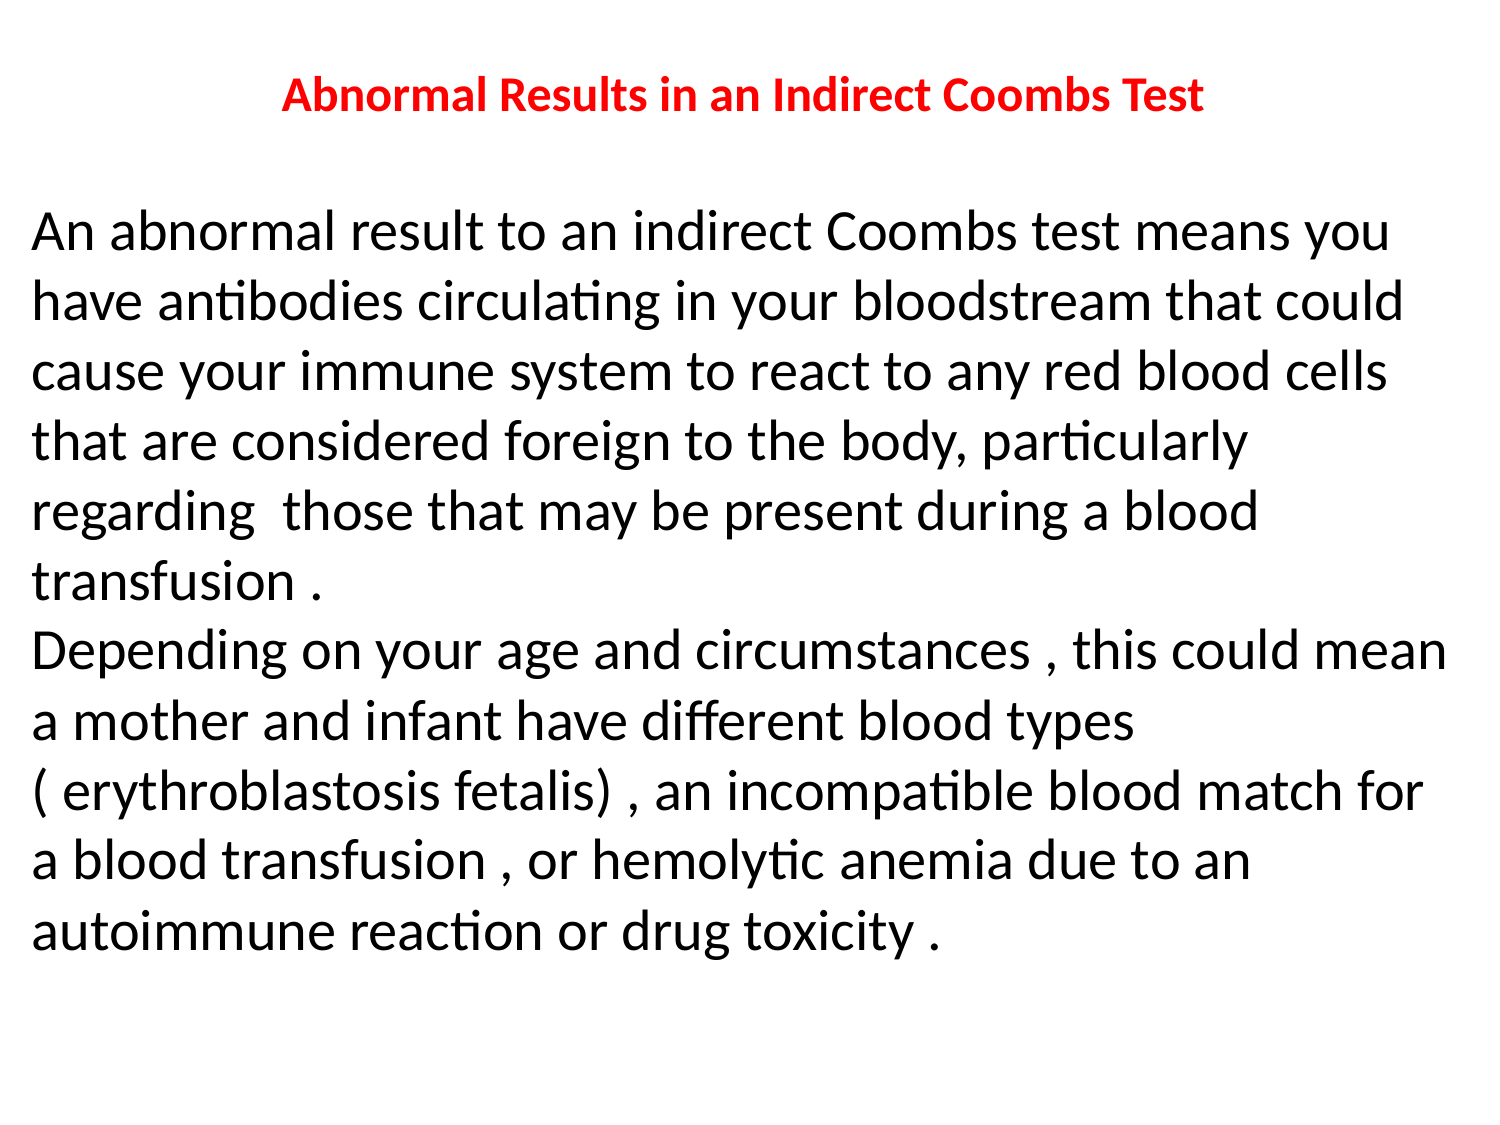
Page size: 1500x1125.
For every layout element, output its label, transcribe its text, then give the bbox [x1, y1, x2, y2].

text_box Abnormal Results in an Indirect Coombs Test An abnormal result to an indirect Coombs test means you have antibodies circulating in your bloodstream that could cause your immune system to react to any red blood cells that are considered foreign to the body, particularly regarding those that may be present during a blood transfusion . Depending on your age and circumstances , this could mean a mother and infant have different blood types ( erythroblastosis fetalis) , an incompatible blood match for a blood transfusion , or hemolytic anemia due to an autoimmune reaction or drug toxicity . [16, 54, 1470, 969]
